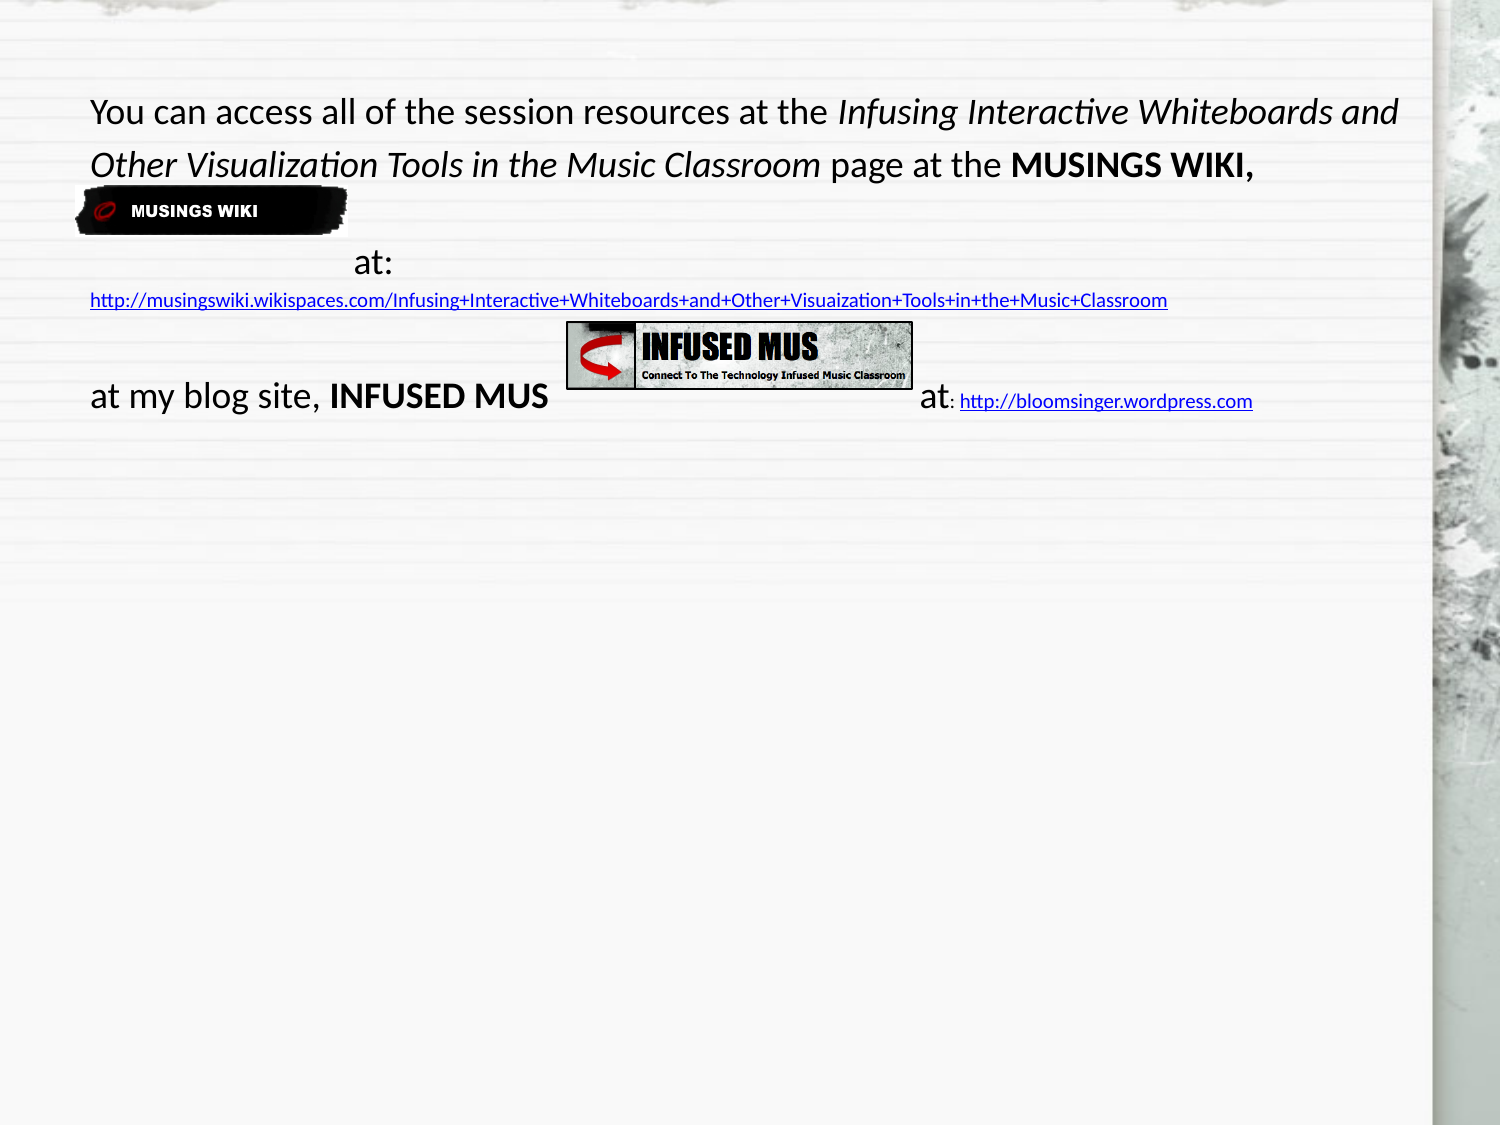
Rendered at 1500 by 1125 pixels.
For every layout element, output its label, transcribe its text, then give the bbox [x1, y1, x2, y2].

picture [0, 0, 1500, 1125]
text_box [567, 322, 912, 389]
list You can access all of the session resources at the Infusing Interactive Whiteboards and Other Visualization Tools in the Music Classroom page at the MUSINGS WIKI, at: http://musingswiki.wikispaces.com/Infusing+Interactive+Whiteboards+and+Other+Visuaization+Tools+in+the+Music+Classroom at my blog site, INFUSED MUS at: http://bloomsinger.wordpress.com [75, 79, 1426, 1067]
